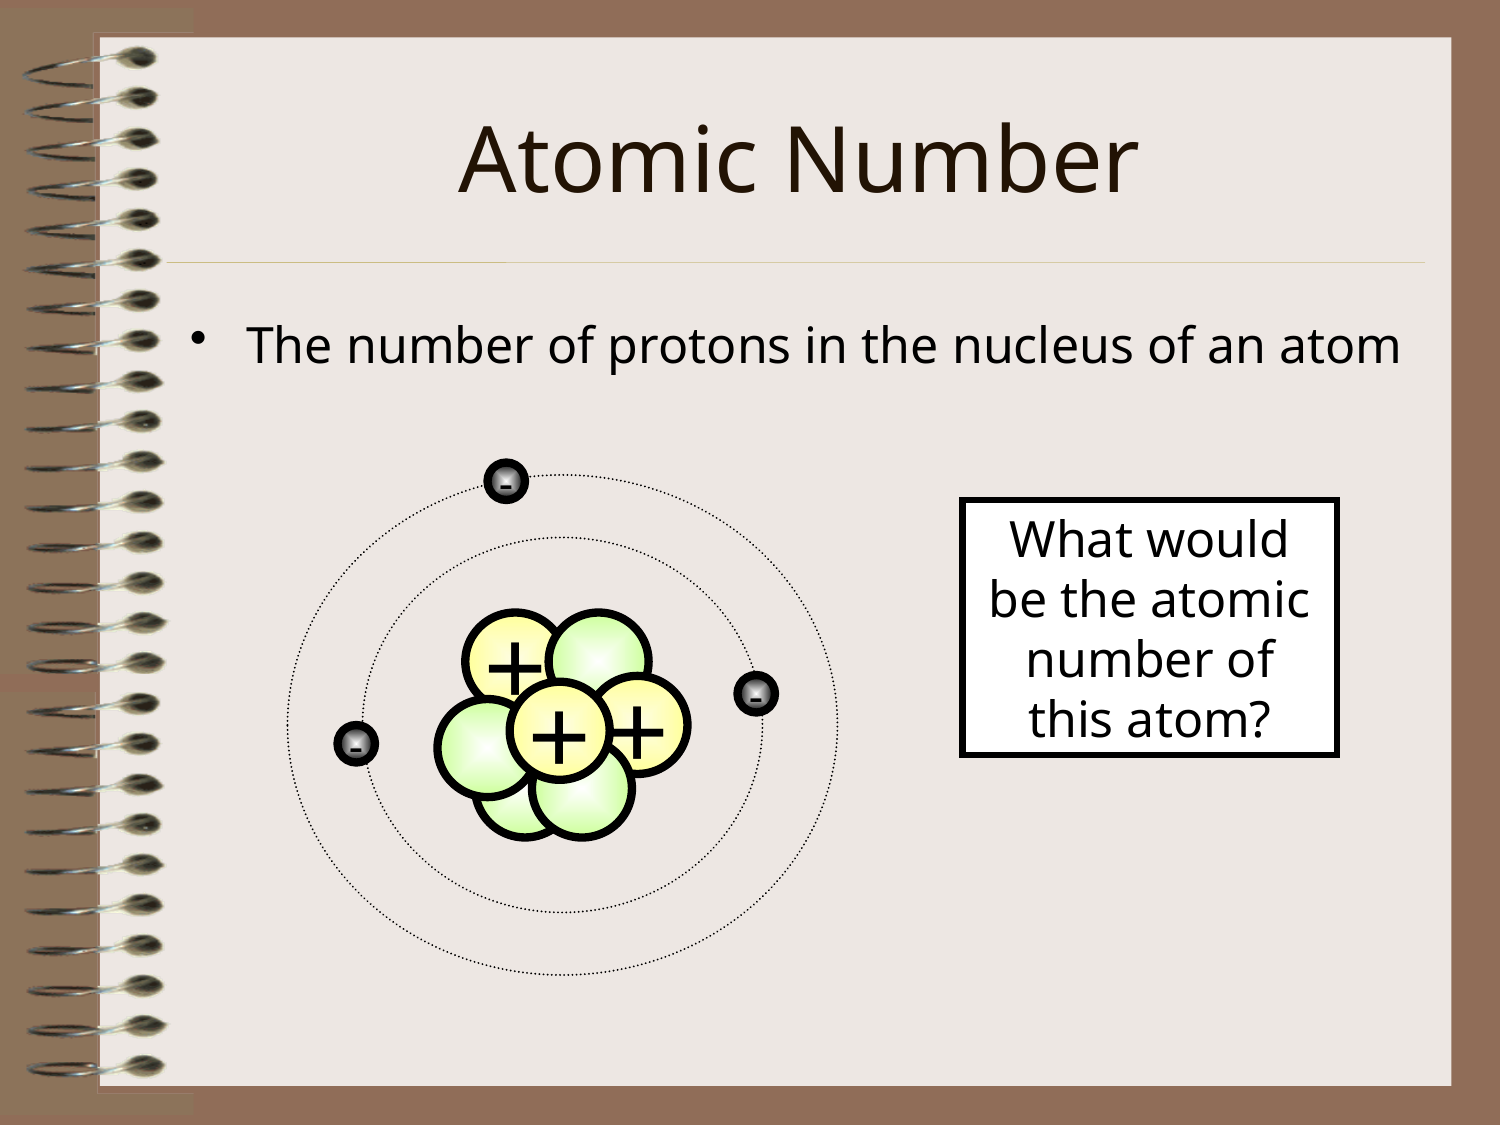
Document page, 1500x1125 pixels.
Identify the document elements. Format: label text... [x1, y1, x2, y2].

list The number of protons in the nucleus of an atom [174, 312, 1426, 401]
text_box - [337, 725, 376, 763]
text_box [287, 474, 838, 976]
picture [0, 8, 194, 674]
text_box What would be the atomic number of this atom? [962, 499, 1338, 755]
text_box - [487, 462, 526, 501]
picture [0, 692, 194, 1115]
text_box - [737, 675, 775, 713]
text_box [437, 612, 688, 838]
title Atomic Number [174, 62, 1426, 251]
